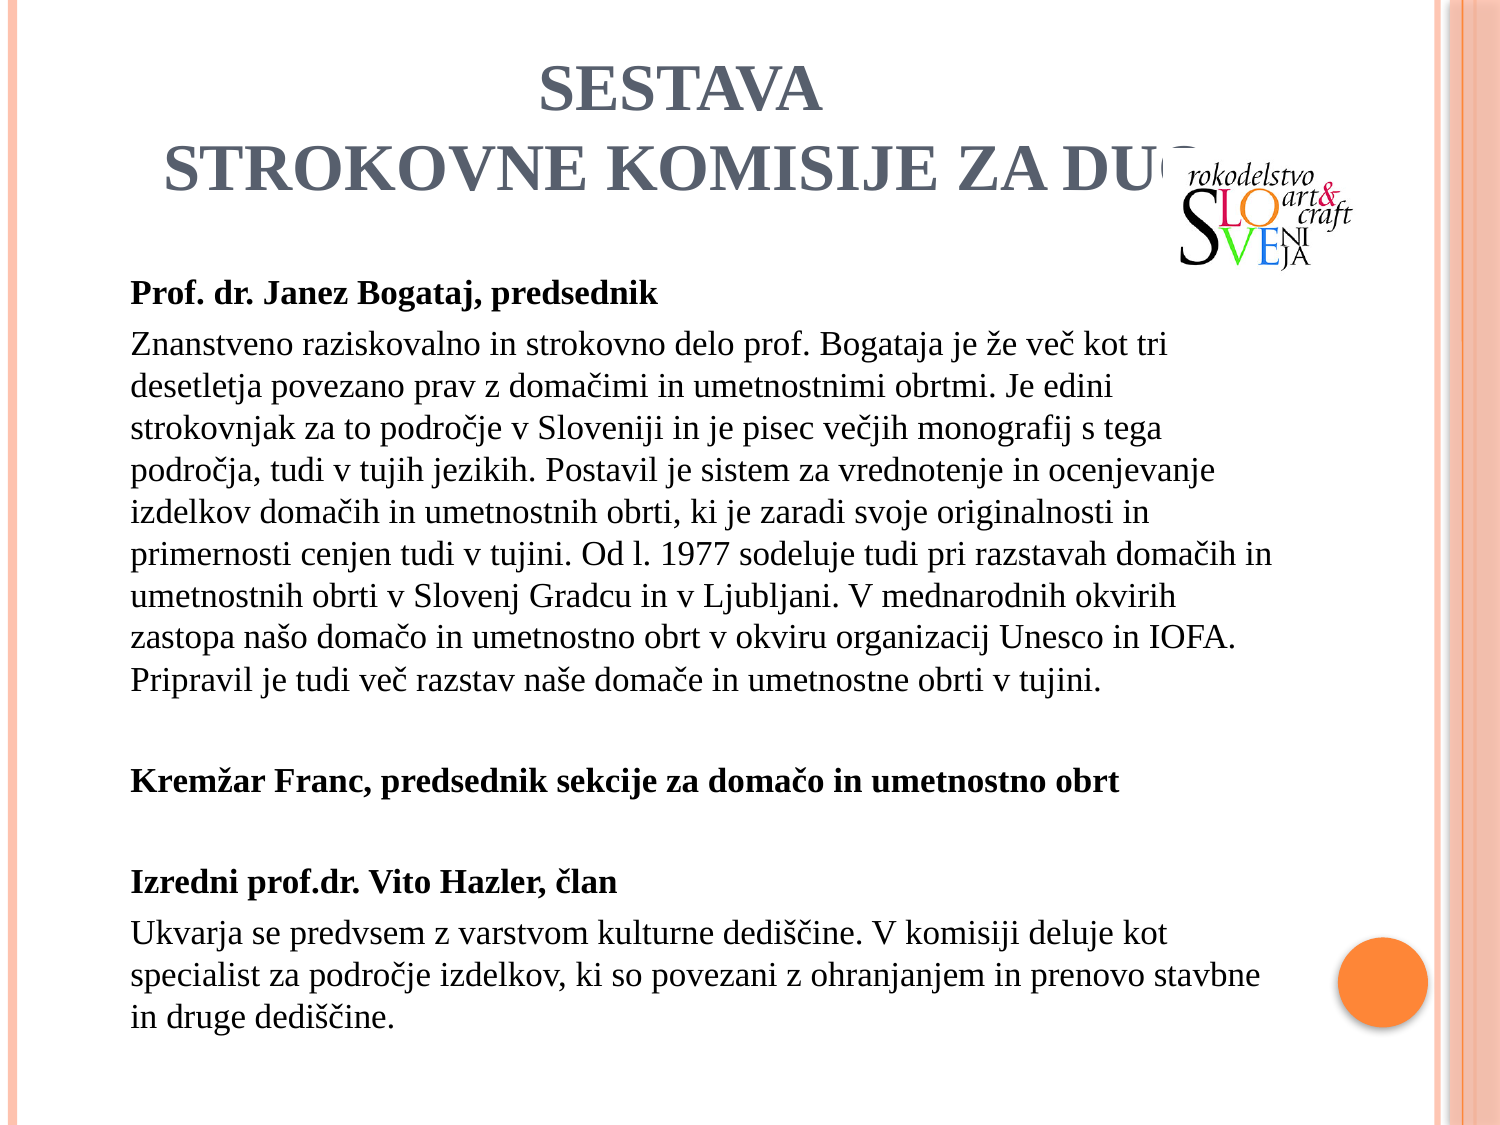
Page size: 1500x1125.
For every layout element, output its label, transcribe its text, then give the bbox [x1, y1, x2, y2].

title Sestava Strokovne komisije za DUO [75, 45, 1300, 262]
picture [1162, 148, 1369, 284]
list Prof. dr. Janez Bogataj, predsednik Znanstveno raziskovalno in strokovno delo prof. Bogataja je že več kot tri desetletja povezano prav z domačimi in umetnostnimi obrtmi. Je edini strokovnjak za to področje v Sloveniji in je pisec večjih monografij s tega področja, tudi v tujih jezikih. Postavil je sistem za vrednotenje in ocenjevanje izdelkov domačih in umetnostnih obrti, ki je zaradi svoje originalnosti in primernosti cenjen tudi v tujini. Od l. 1977 sodeluje tudi pri razstavah domačih in umetnostnih obrti v Slovenj Gradcu in v Ljubljani. V mednarodnih okvirih zastopa našo domačo in umetnostno obrt v okviru organizacij Unesco in IOFA. Pripravil je tudi več razstav naše domače in umetnostne obrti v tujini. Kremžar Franc, predsednik sekcije za domačo in umetnostno obrt Izredni prof.dr. Vito Hazler, član Ukvarja se predvsem z varstvom kulturne dediščine. V komisiji deluje kot specialist za področje izdelkov, ki so povezani z ohranjanjem in prenovo stavbne in druge dediščine. [75, 262, 1300, 1062]
